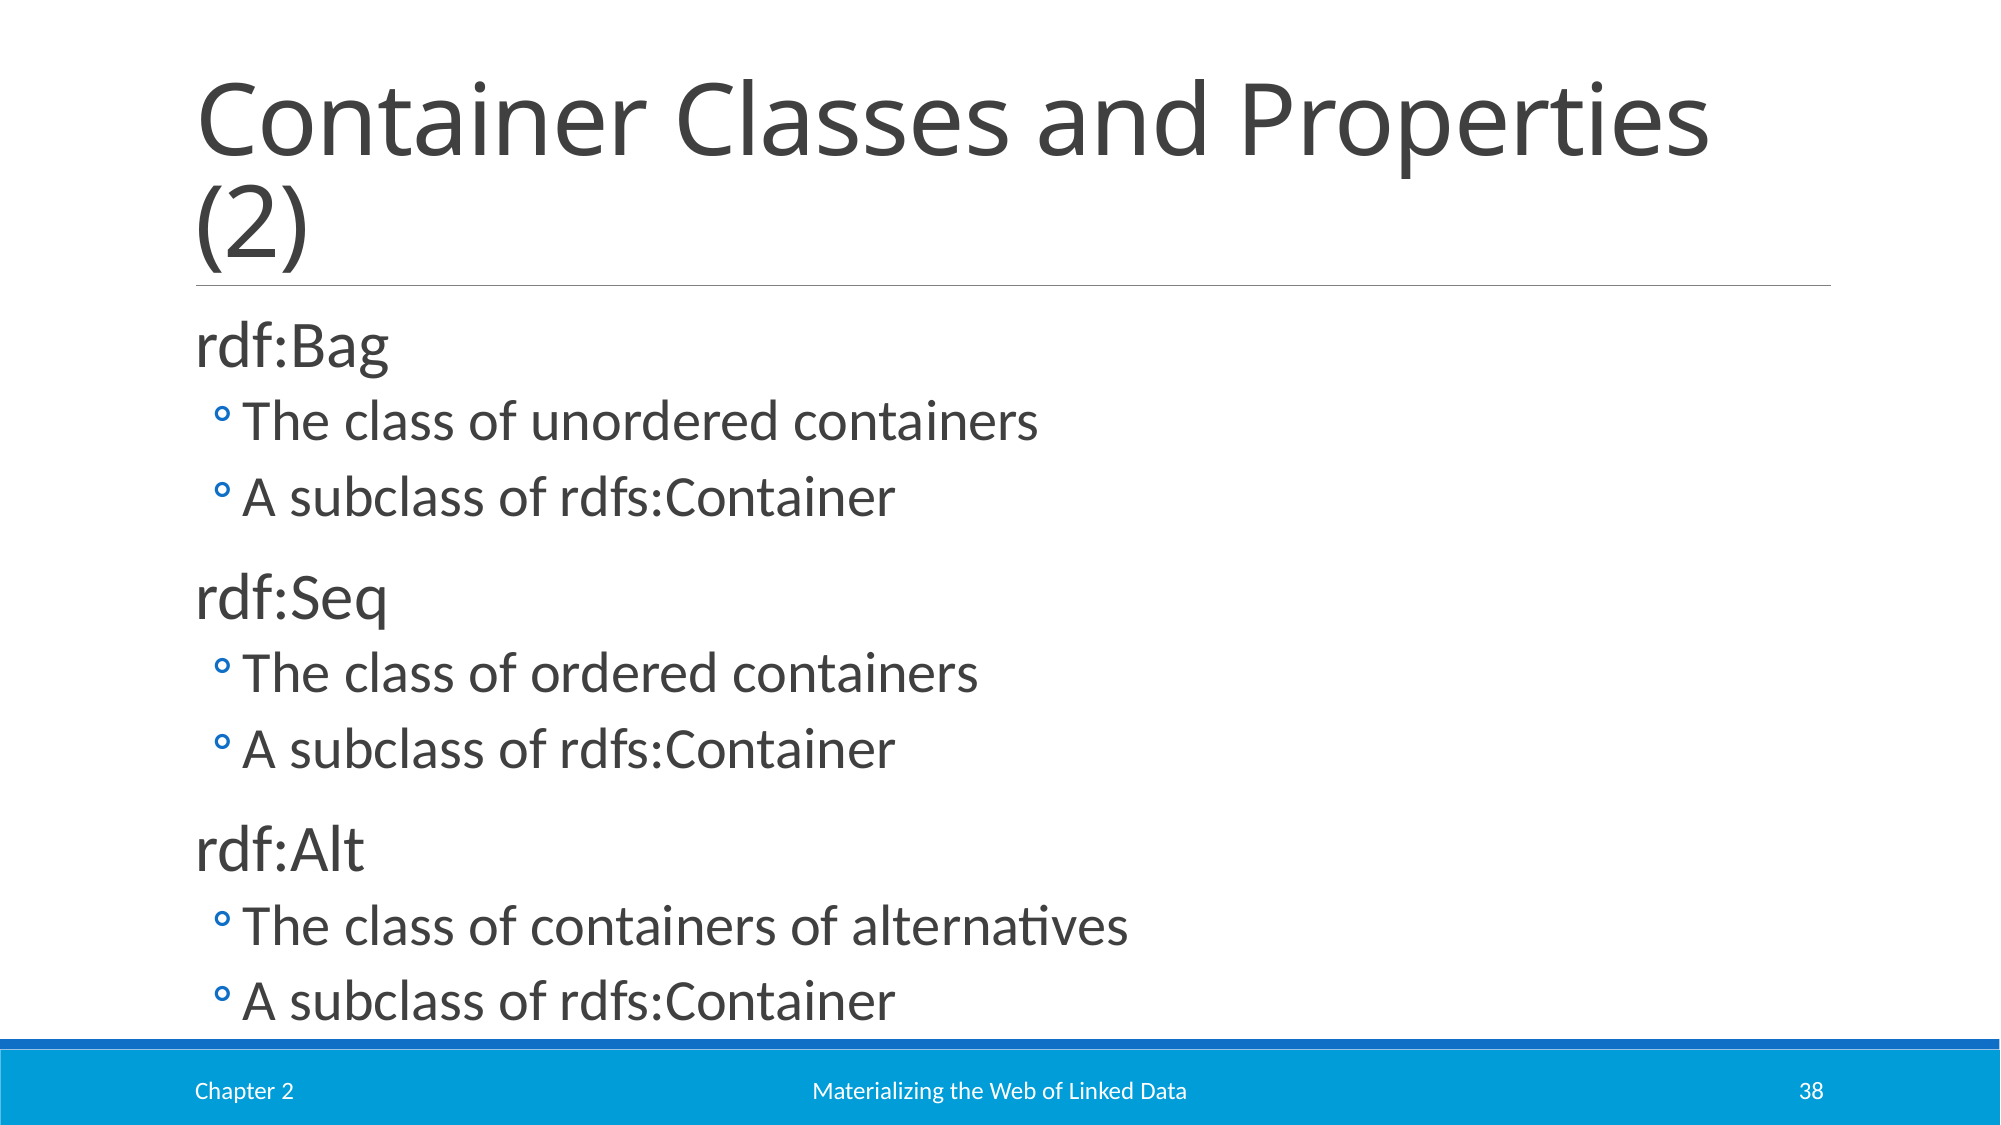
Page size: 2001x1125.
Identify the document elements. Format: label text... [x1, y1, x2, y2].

footer Materializing the Web of Linked Data [604, 1059, 1396, 1120]
slide_number 38 [1624, 1059, 1840, 1120]
list rdf:Bag The class of unordered containers A subclass of rdfs:Container rdf:Seq The class of ordered containers A subclass of rdfs:Container rdf:Alt The class of containers of alternatives A subclass of rdfs:Container [180, 302, 1830, 963]
title Container Classes and Properties (2) [180, 47, 1830, 285]
slide_number Chapter 2 [180, 1059, 586, 1120]
